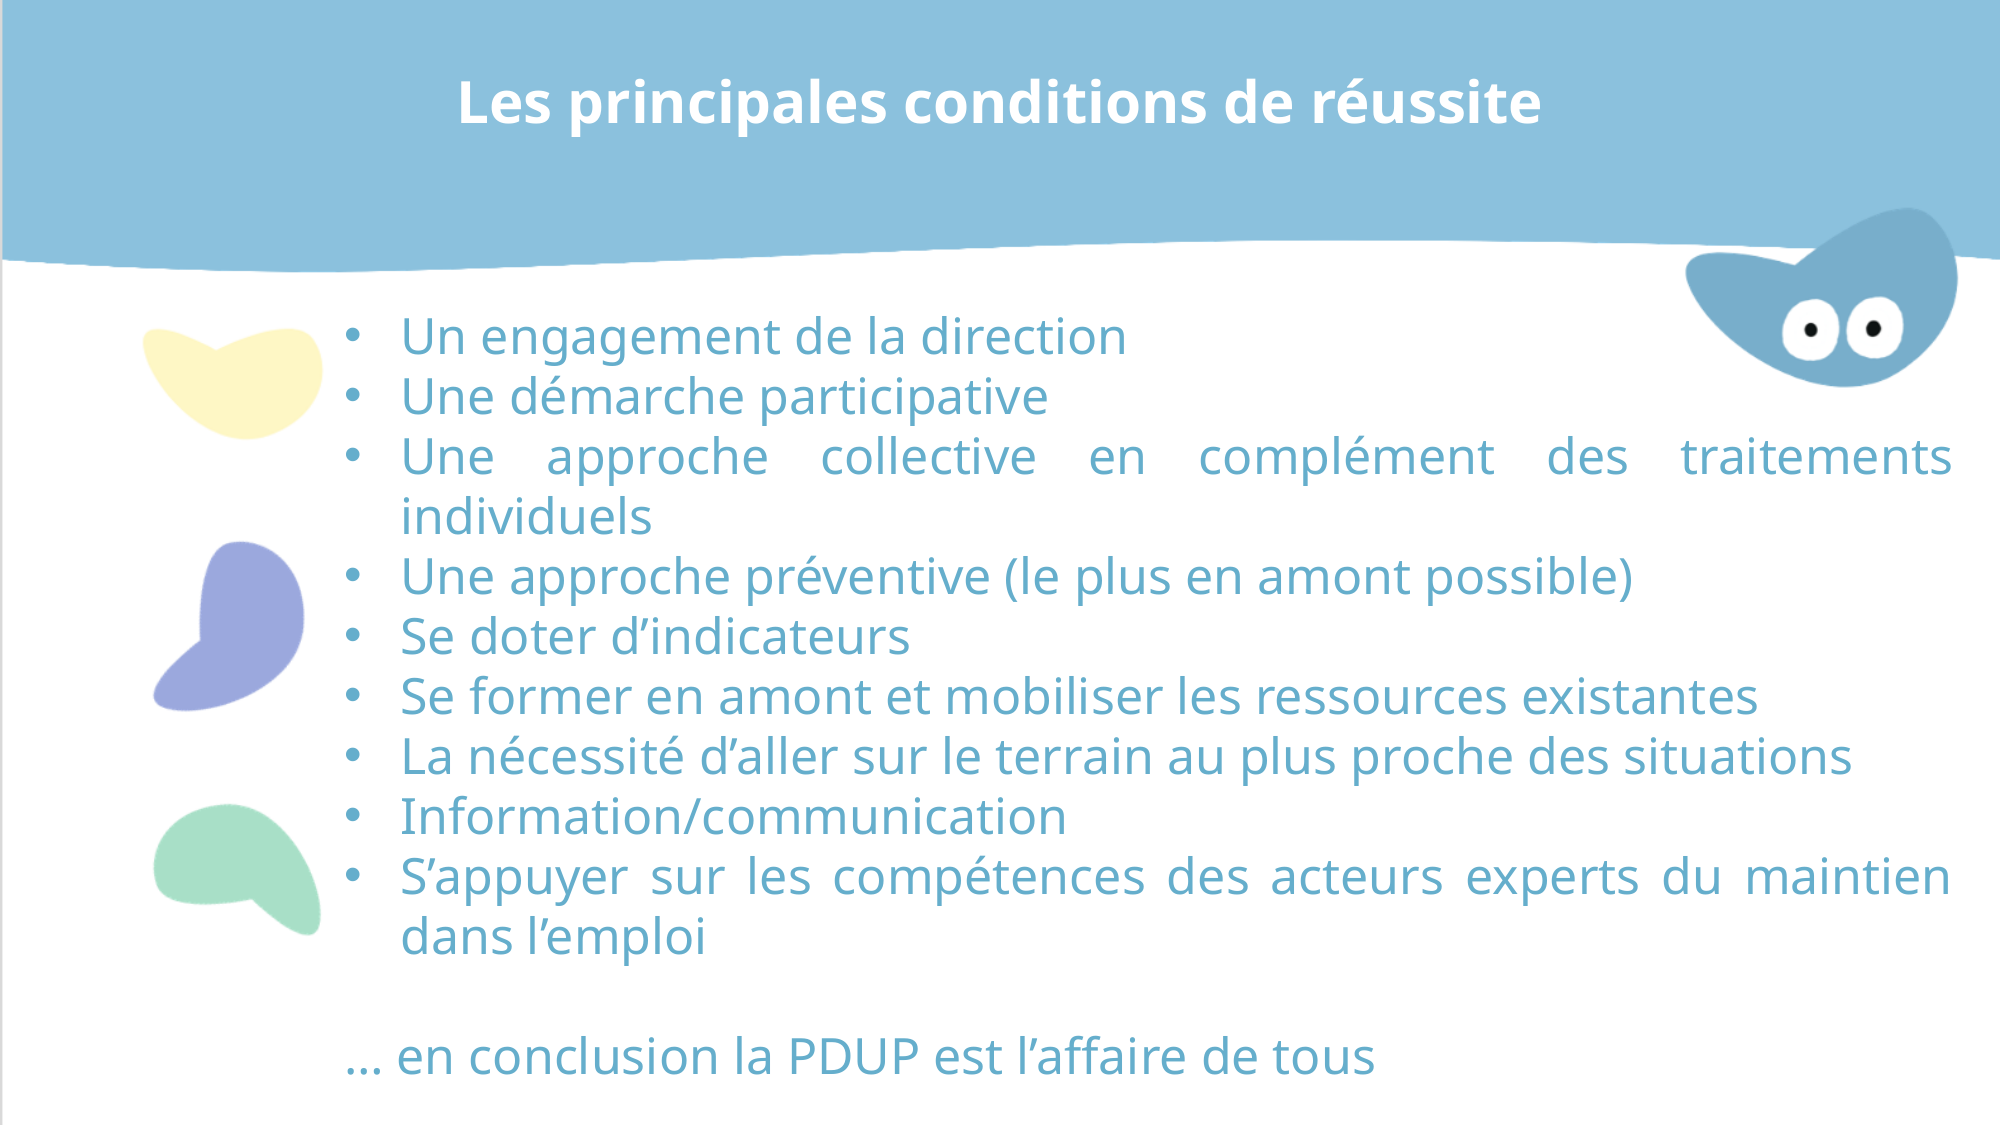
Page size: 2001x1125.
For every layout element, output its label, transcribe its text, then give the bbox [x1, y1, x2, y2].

text_box Un engagement de la direction Une démarche participative Une approche collective en complément des traitements individuels Une approche préventive (le plus en amont possible) Se doter d’indicateurs Se former en amont et mobiliser les ressources existantes La nécessité d’aller sur le terrain au plus proche des situations Information/communication S’appuyer sur les compétences des acteurs experts du maintien dans l’emploi … en conclusion la PDUP est l’affaire de tous [329, 297, 1969, 1092]
picture [0, 0, 2000, 1125]
text_box Les principales conditions de réussite [389, 57, 1611, 143]
